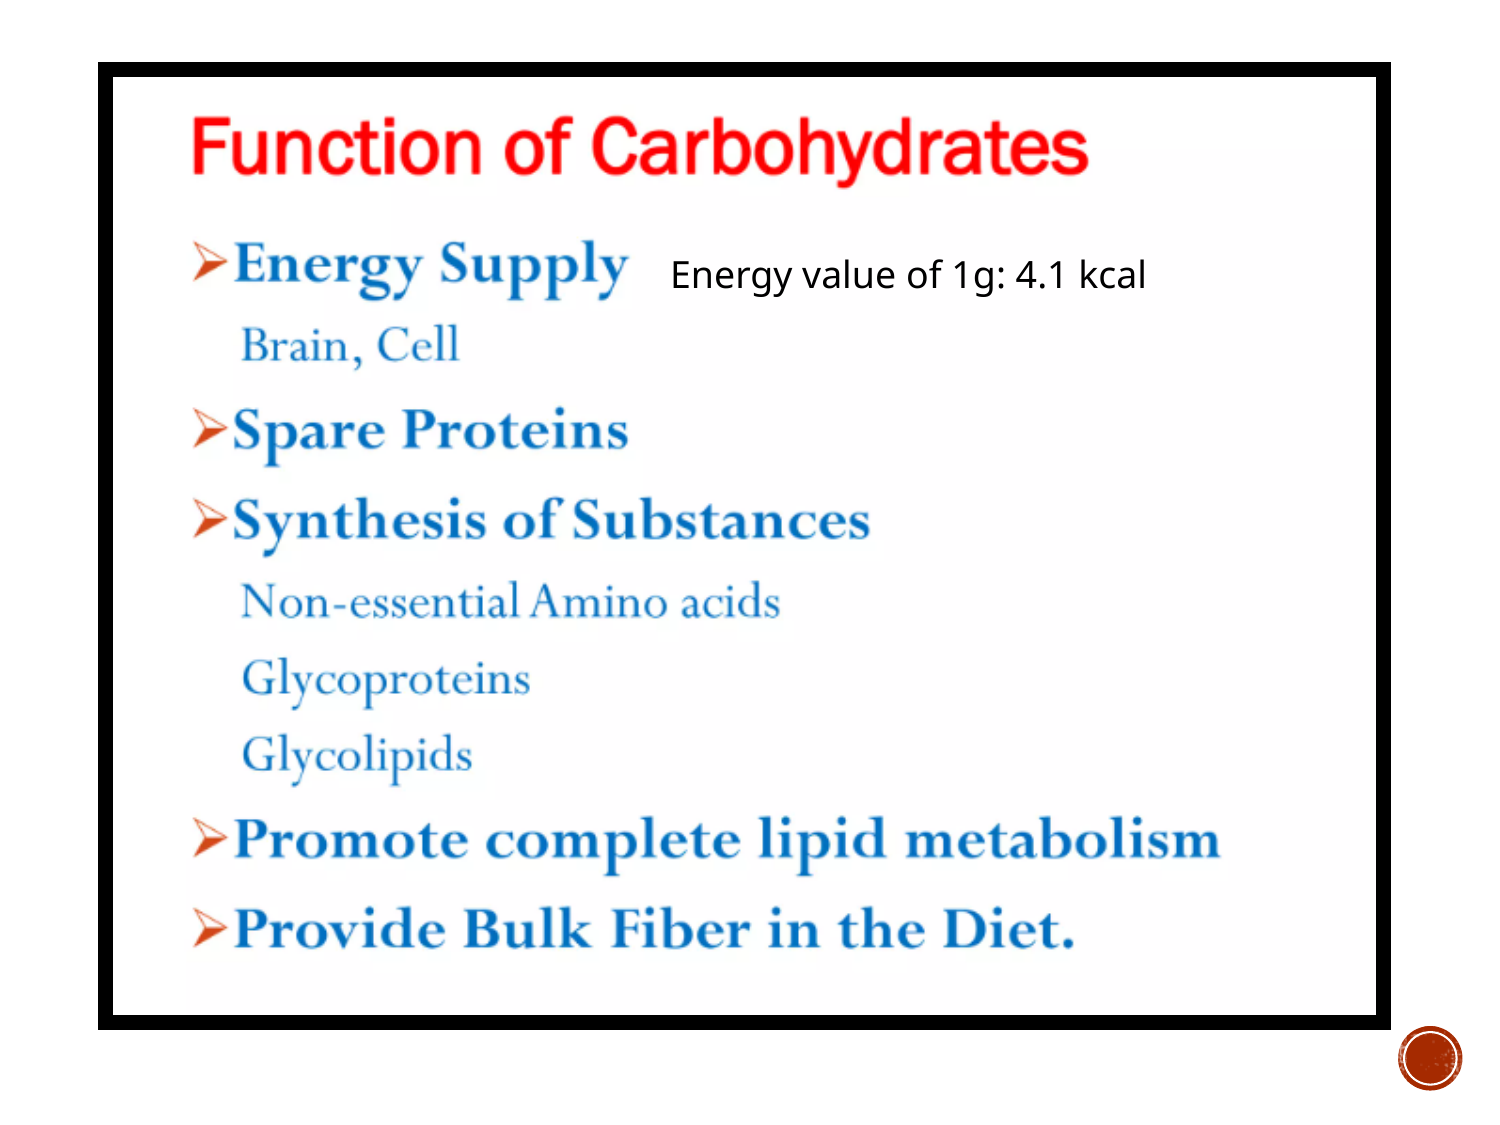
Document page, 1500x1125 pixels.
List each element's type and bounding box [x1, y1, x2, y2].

list [115, 80, 1374, 1012]
